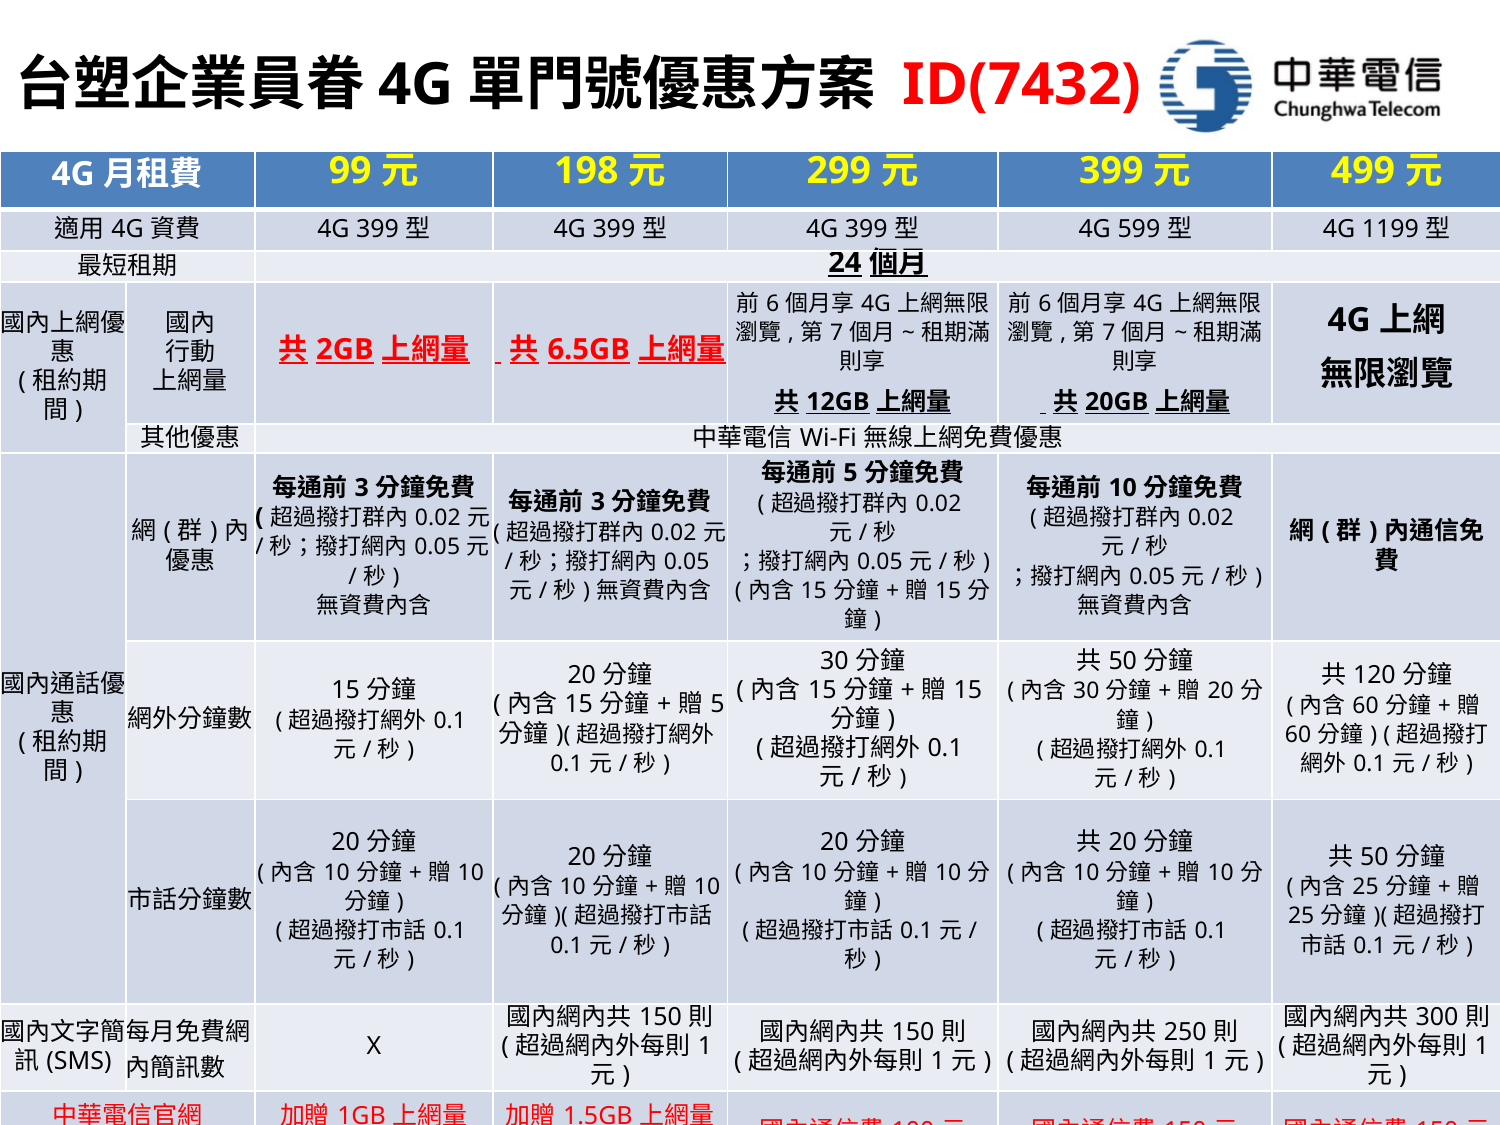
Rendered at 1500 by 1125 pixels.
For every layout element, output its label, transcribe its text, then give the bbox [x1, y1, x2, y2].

table_cell 前6個月享4G上網無限瀏覽,第7個月~租期滿則享 共12GB上網量 [728, 283, 997, 423]
table_header 4G月租費 [1, 152, 254, 207]
table_cell 每通前3分鐘免費 (超過撥打群內0.02元/秒；撥打網內0.05元/秒)無資費內含 [494, 454, 727, 640]
table_cell 網(群)內 優惠 [127, 454, 254, 640]
table_cell 共120分鐘 (內含60分鐘+贈60分鐘) (超過撥打網外0.1元/秒) [1273, 642, 1500, 799]
table_cell 國內網內共150則 (超過網內外每則1元) [494, 1005, 727, 1090]
table_cell 每通前10分鐘免費 (超過撥打群內0.02元/秒 ；撥打網內0.05元/秒) 無資費內含 [999, 454, 1271, 640]
table_cell 每通前5分鐘免費 (超過撥打群內0.02元/秒 ；撥打網內0.05元/秒) (內含15分鐘+贈15分鐘) [728, 454, 997, 640]
table_cell 國內上網優惠 (租約期間) [1, 283, 125, 452]
table_cell 前6個月享4G上網無限瀏覽,第7個月~租期滿則享 共20GB上網量 [999, 283, 1271, 423]
table_cell 共20分鐘 (內含10分鐘+贈10分鐘) (超過撥打市話0.1元/秒) [999, 800, 1271, 1003]
table_cell 中華電信官網 申辦加贈優惠 [1, 1092, 254, 1125]
table_cell 適用4G資費 [1, 212, 254, 250]
table_cell 30分鐘 (內含15分鐘+贈15分鐘) (超過撥打網外0.1元/秒) [728, 642, 997, 799]
table_cell 國內網內共150則 (超過網內外每則1元) [728, 1005, 997, 1090]
table_cell 15分鐘 (超過撥打網外0.1元/秒) [256, 642, 492, 799]
table_cell 網(群)內通信免費 [1273, 454, 1500, 640]
table_cell 4G上網 無限瀏覽 [1273, 283, 1500, 423]
table_cell 4G 1199型 [1273, 212, 1500, 250]
table_cell 國內 行動 上網量 [127, 283, 254, 423]
picture [0, 0, 1500, 150]
table_cell 每通前3分鐘免費 (超過撥打群內0.02元/秒；撥打網內0.05元/秒) 無資費內含 [256, 454, 492, 640]
table_cell 網外分鐘數 [127, 642, 254, 799]
table_cell 20分鐘 (內含15分鐘+贈5分鐘)(超過撥打網外0.1元/秒) [494, 642, 727, 799]
table_cell 最短租期 [1, 252, 254, 281]
table_cell 20分鐘 (內含10分鐘+贈10分鐘) (超過撥打市話0.1元/秒) [728, 800, 997, 1003]
table_cell 20分鐘 (內含10分鐘+贈10分鐘) (超過撥打市話0.1元/秒) [256, 800, 492, 1003]
table_header 399元 [999, 152, 1271, 207]
table_cell X [256, 1005, 492, 1090]
table_header 499元 [1273, 152, 1500, 207]
table_cell 加贈1.5GB上網量 國內通信費50元 [494, 1092, 727, 1125]
table_cell 國內通話優惠 (租約期間) [1, 454, 125, 1003]
table_cell 國內通信費150元 [999, 1092, 1271, 1125]
table_cell 市話分鐘數 [127, 800, 254, 1003]
title 台塑企業員眷4G單門號優惠方案 ID(7432) [0, 20, 1332, 150]
table_cell 4G 399型 [494, 212, 727, 250]
table_cell 中華電信Wi-Fi無線上網免費優惠 [256, 425, 1500, 452]
table_header 299元 [728, 152, 997, 207]
table_cell 4G 599型 [999, 212, 1271, 250]
table_cell 國內通信費100元 [728, 1092, 997, 1125]
table_cell 國內文字簡訊(SMS) [1, 1005, 125, 1090]
table_cell 共2GB上網量 [256, 283, 492, 423]
table_header 99元 [256, 152, 492, 207]
table_cell 國內網內共300則 (超過網內外每則1元) [1273, 1005, 1500, 1090]
table_cell 每月免費網內簡訊數 [127, 1005, 254, 1090]
table_header 198元 [494, 152, 727, 207]
table_cell 國內網內共250則 (超過網內外每則1元) [999, 1005, 1271, 1090]
table_cell 24個月 [256, 252, 1500, 281]
table_cell 20分鐘 (內含10分鐘+贈10分鐘)(超過撥打市話0.1元/秒) [494, 800, 727, 1003]
table_cell 共50分鐘 (內含30分鐘+贈20分鐘) (超過撥打網外0.1元/秒) [999, 642, 1271, 799]
table_cell 4G 399型 [728, 212, 997, 250]
table_cell 共6.5GB上網量 [494, 283, 727, 423]
table_cell 共50分鐘 (內含25分鐘+贈25分鐘)(超過撥打市話0.1元/秒) [1273, 800, 1500, 1003]
table_cell 國內通信費150元 [1273, 1092, 1500, 1125]
table_cell 加贈1GB上網量 國內通信費50元 [256, 1092, 492, 1125]
table_cell 4G 399型 [256, 212, 492, 250]
table_cell 其他優惠 [127, 425, 254, 452]
